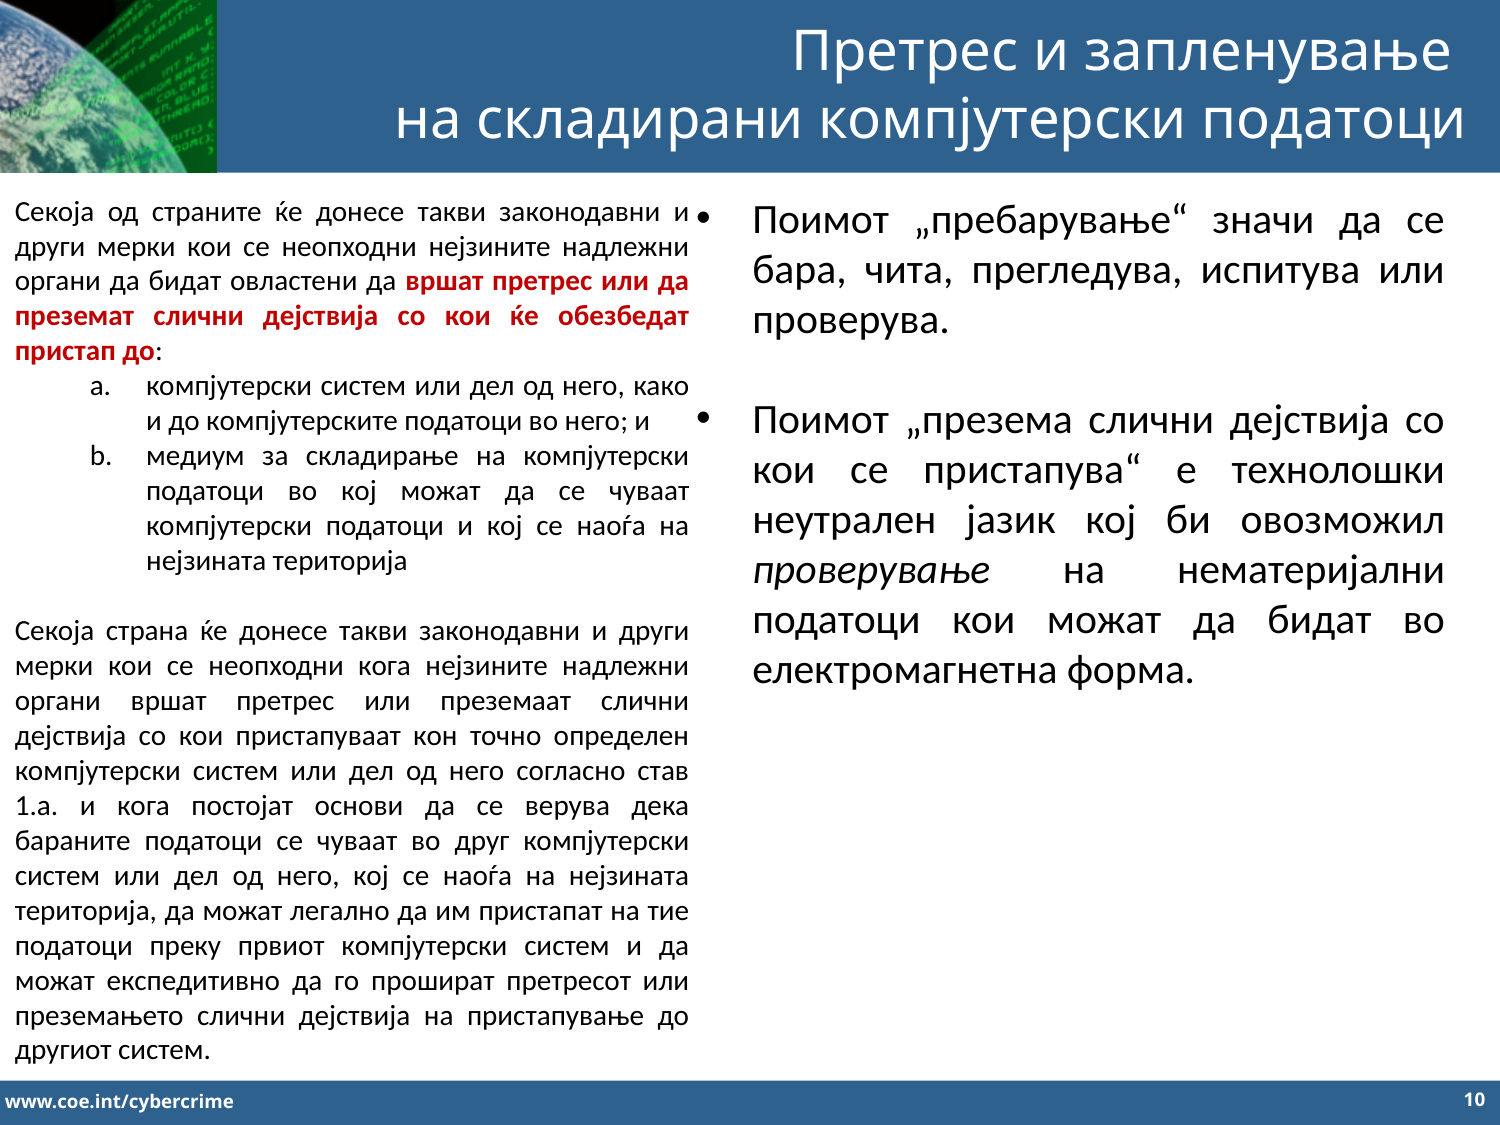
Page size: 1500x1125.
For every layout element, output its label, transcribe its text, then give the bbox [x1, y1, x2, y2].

text_box Претрес и запленување на складирани компјутерски податоци [230, 7, 1483, 157]
text_box Секоја од страните ќе донесе такви законодавни и други мерки кои се неопходни нејзините надлежни органи да бидат овластени да вршат претрес или да преземат слични дејствија со кои ќе обезбедат пристап до: компјутерски систем или дел од него, како и до компјутерските податоци во него; и медиум за складирање на компјутерски податоци во кој можат да се чуваат компјутерски податоци и кој се наоѓа на нејзината територија Секоја страна ќе донесе такви законодавни и други мерки кои се неопходни кога нејзините надлежни органи вршат претрес или преземаат слични дејствија со кои пристапуваат кон точно определен компјутерски систем или дел од него согласно став 1.а. и кога постојат основи да се верува дека бараните податоци се чуваат во друг компјутерски систем или дел од него, кој се наоѓа на нејзината територија, да можат легално да им пристапат на тие податоци преку првиот компјутерски систем и да можат експедитивно да го прошират претресот или преземањето слични дејствија на пристапување до другиот систем. [0, 184, 705, 1074]
picture [0, 0, 217, 173]
text_box Поимот „пребарување“ значи да се бара, чита, прегледува, испитува или проверува. Поимот „презема слични дејствија со кои се пристапува“ е технолошки неутрален јазик кој би овозможил проверување на нематеријални податоци кои можат да бидат во електромагнетна форма. [681, 184, 1460, 700]
